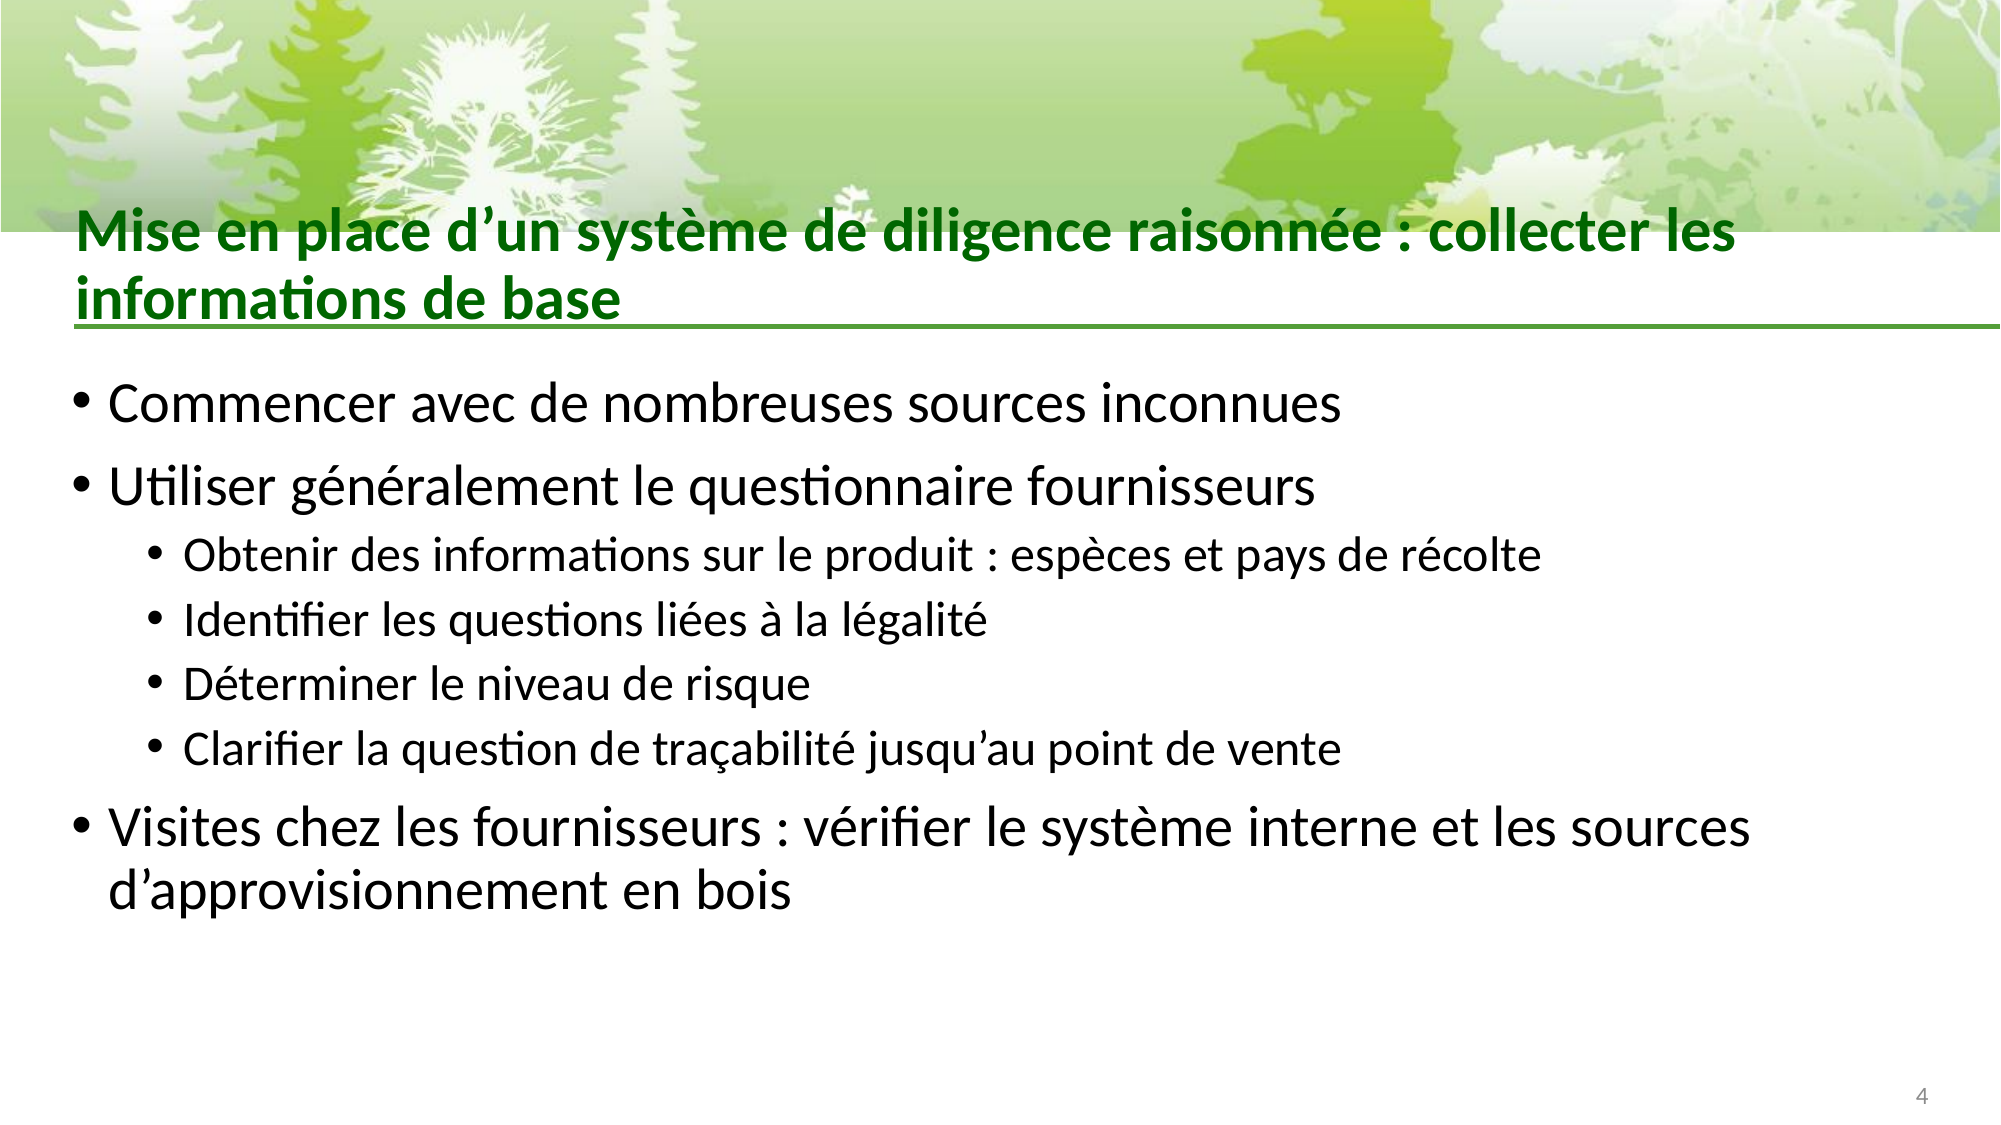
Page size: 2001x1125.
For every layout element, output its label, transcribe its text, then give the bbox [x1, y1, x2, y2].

slide_number 4 [1493, 1065, 1944, 1125]
title Mise en place d’un système de diligence raisonnée : collecter les informations de base [60, 156, 1786, 364]
list Commencer avec de nombreuses sources inconnues Utiliser généralement le questionnaire fournisseurs Obtenir des informations sur le produit : espèces et pays de récolte Identifier les questions liées à la légalité Déterminer le niveau de risque Clarifier la question de traçabilité jusqu’au point de vente Visites chez les fournisseurs : vérifier le système interne et les sources d’approvisionnement en bois [56, 364, 1944, 970]
picture [0, 0, 2000, 232]
